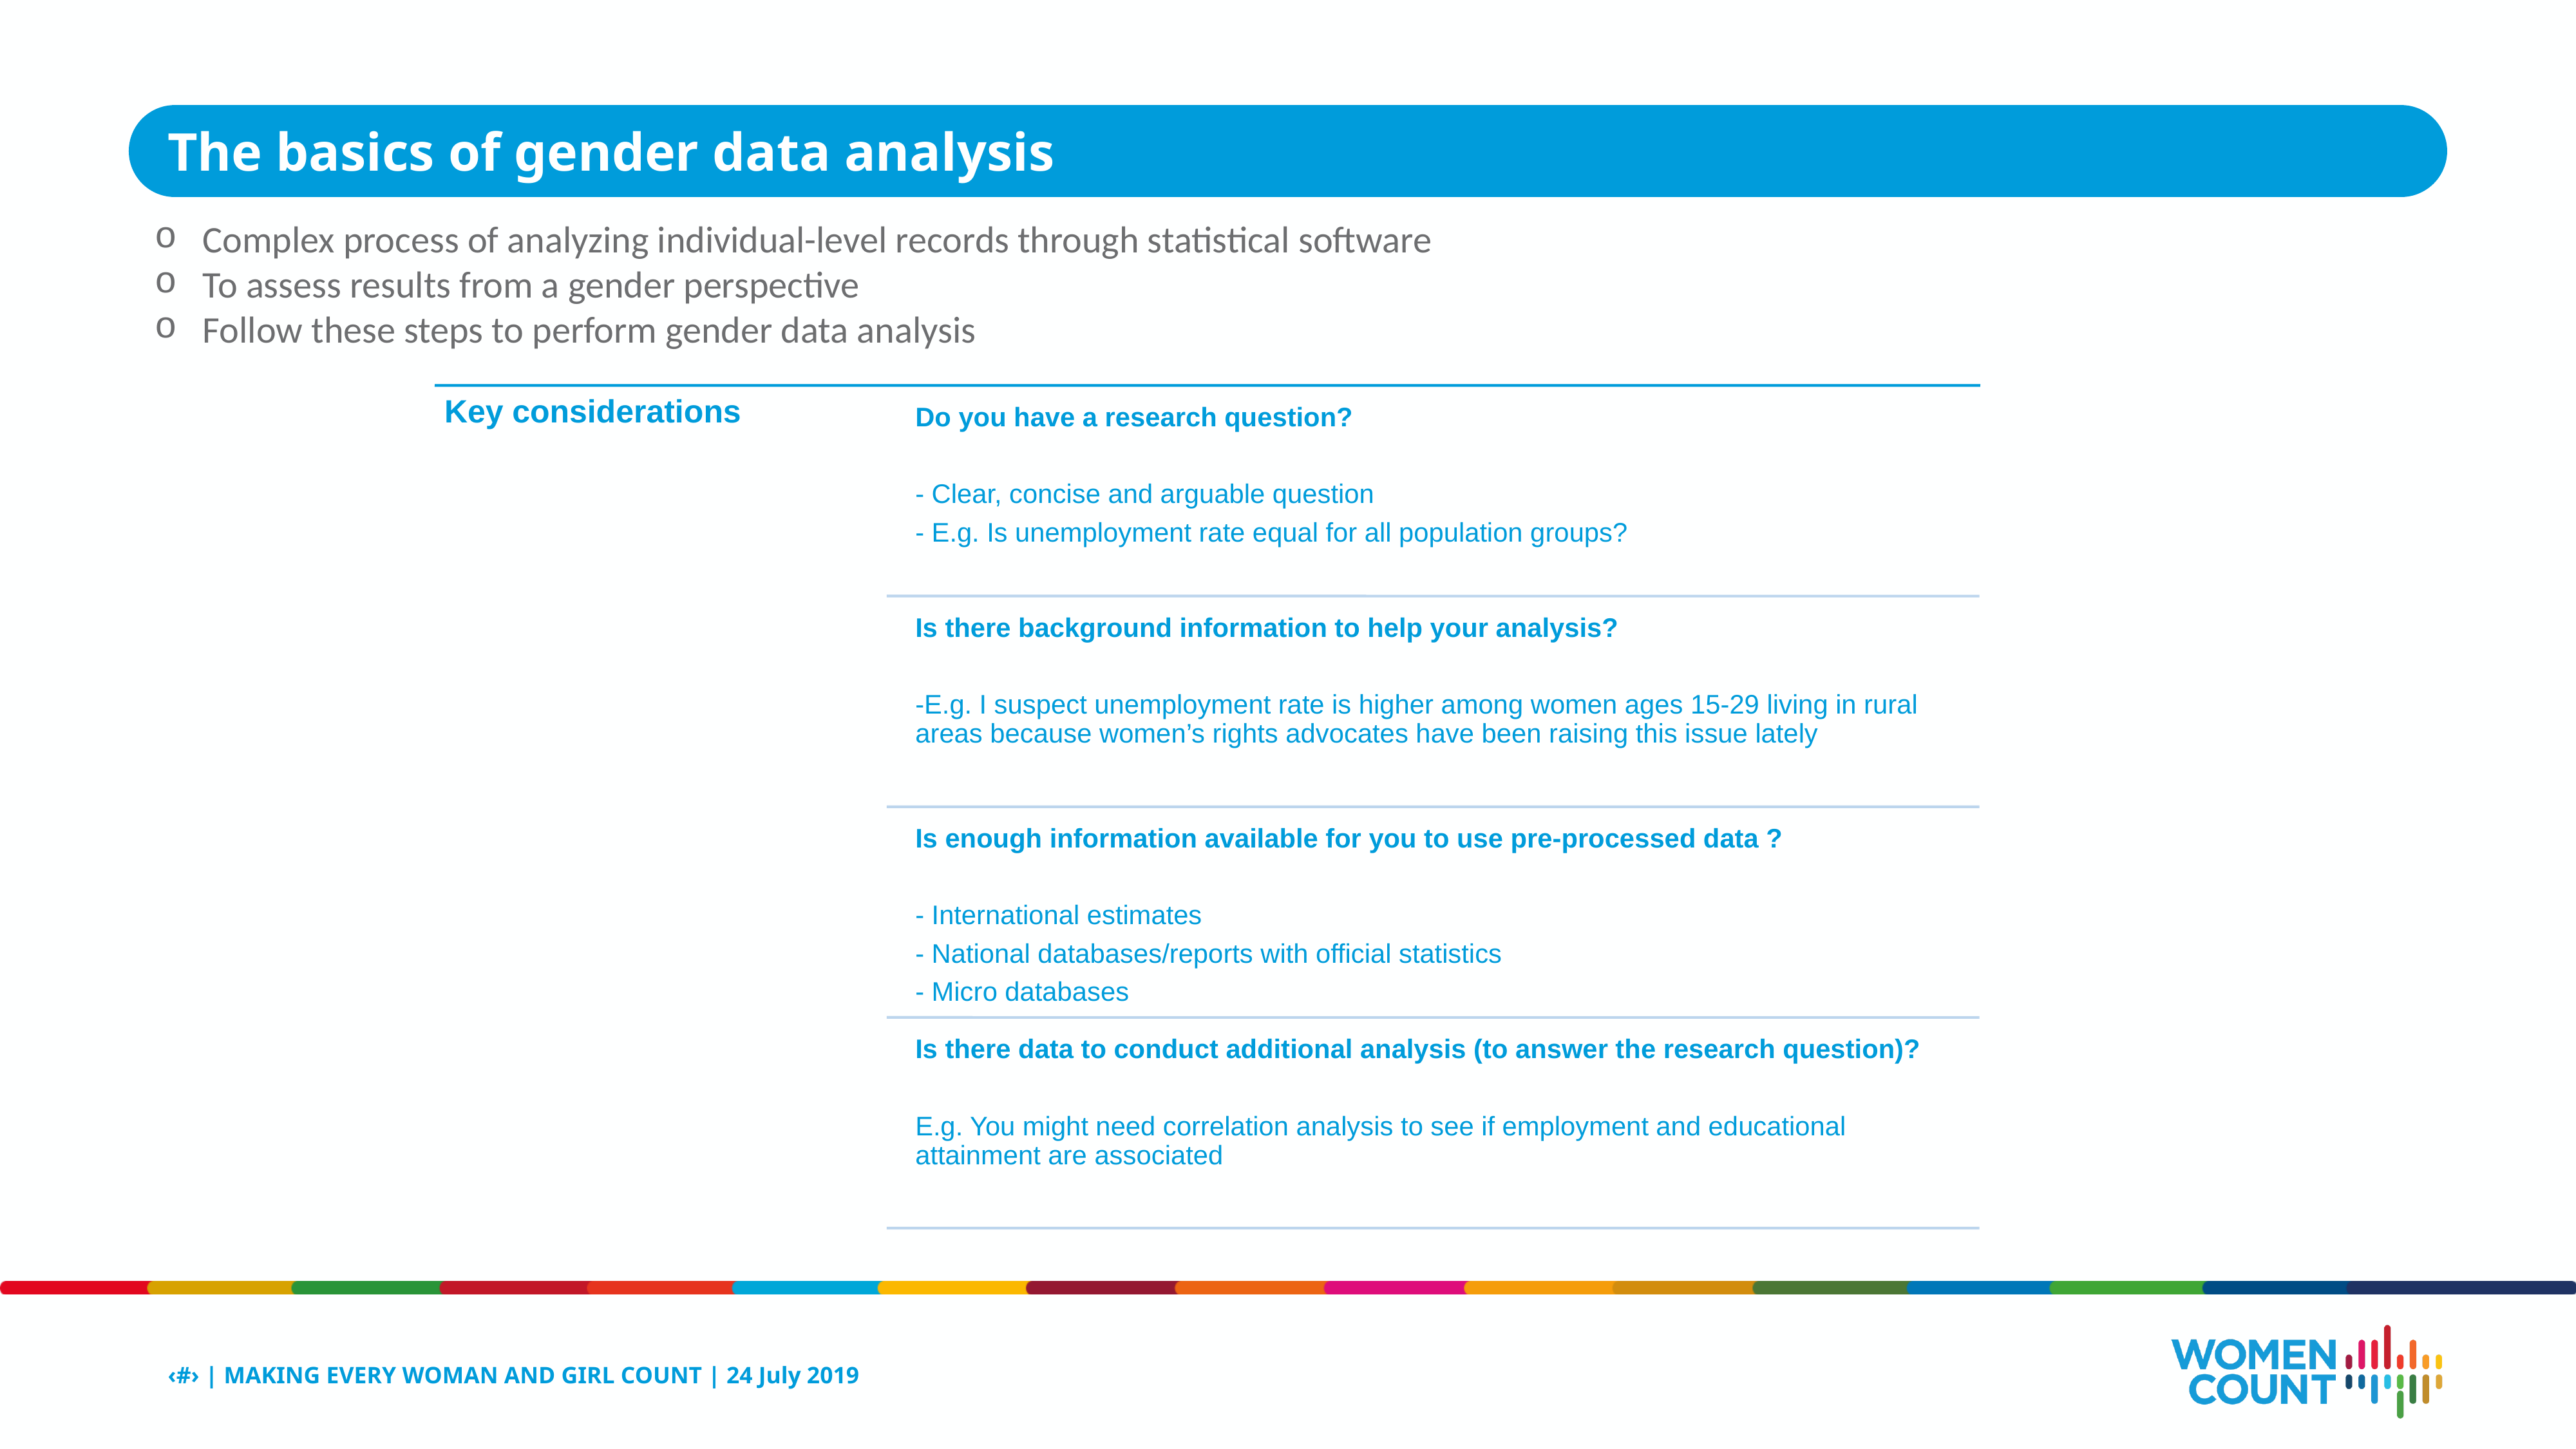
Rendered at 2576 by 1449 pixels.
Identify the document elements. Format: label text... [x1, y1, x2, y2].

list The basics of gender data analysis [167, 119, 2411, 182]
text_box Complex process of analyzing individual-level records through statistical software To assess results from a gender perspective Follow these steps to perform gender data analysis [144, 210, 1739, 355]
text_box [434, 384, 1981, 1239]
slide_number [167, 1360, 1542, 1388]
